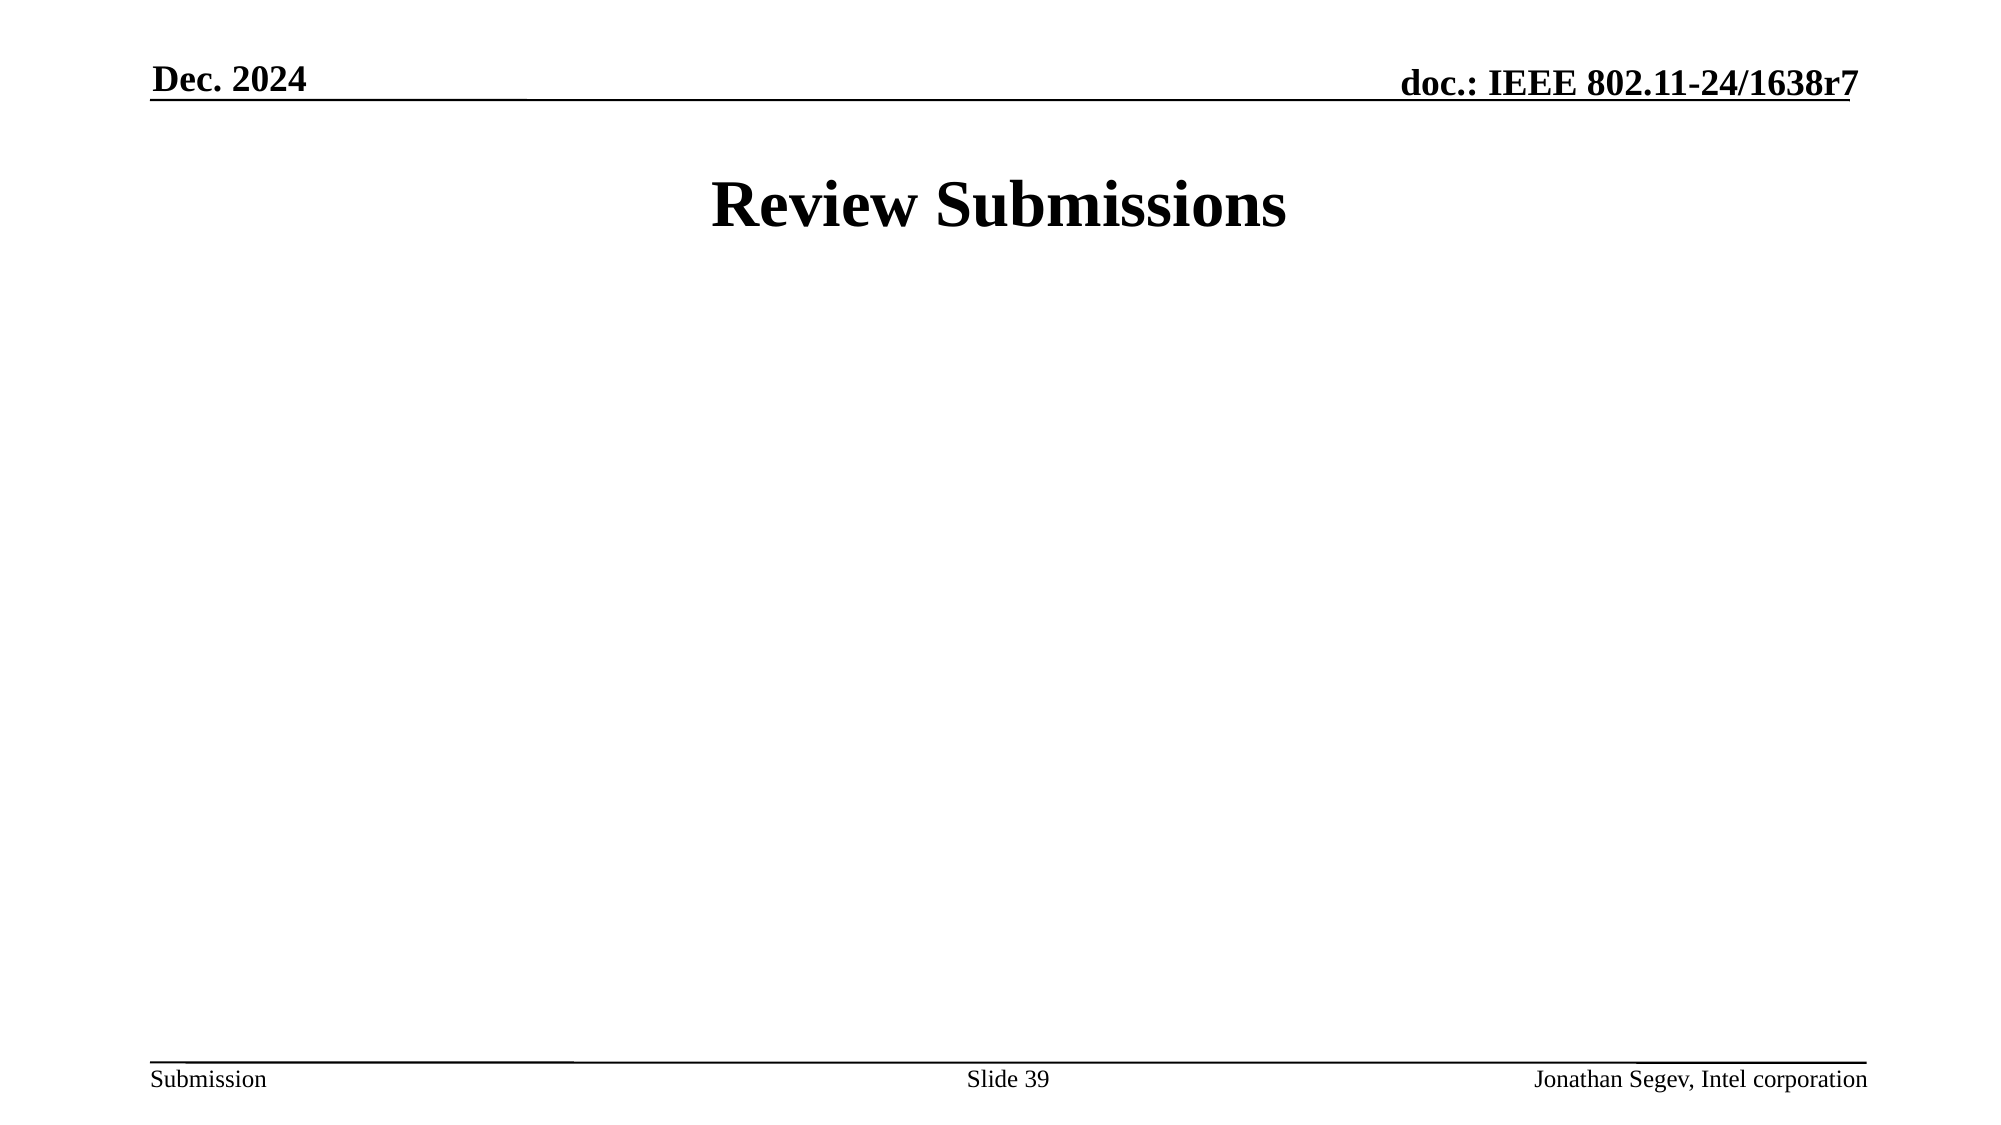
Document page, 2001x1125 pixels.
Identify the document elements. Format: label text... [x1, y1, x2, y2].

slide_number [152, 54, 563, 100]
slide_number Slide 39 [950, 1061, 1067, 1123]
title Review Submissions [149, 112, 1850, 288]
footer Jonathan Segev, Intel corporation [1171, 1061, 1869, 1093]
